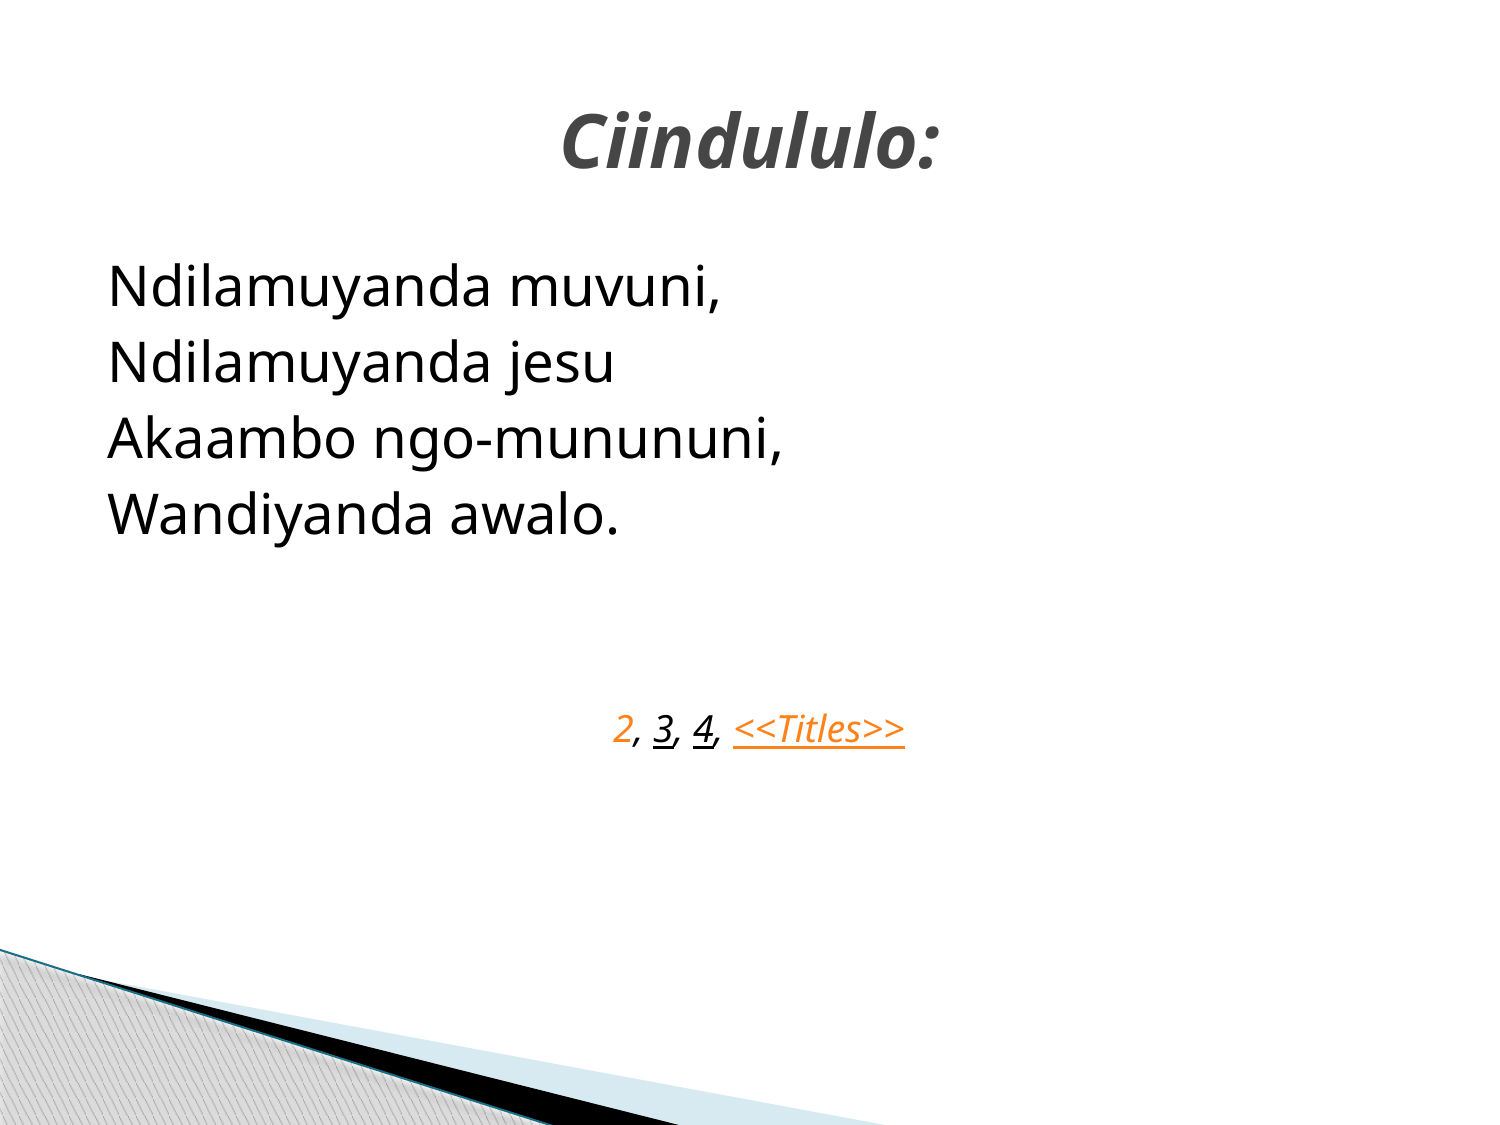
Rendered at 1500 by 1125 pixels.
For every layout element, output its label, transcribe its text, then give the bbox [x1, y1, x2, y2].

title Ciindululo: [75, 45, 1425, 233]
list Ndilamuyanda muvuni, Ndilamuyanda jesu Akaambo ngo-munununi, Wandiyanda awalo. 2, 3, 4, <<Titles>> [75, 243, 1425, 986]
